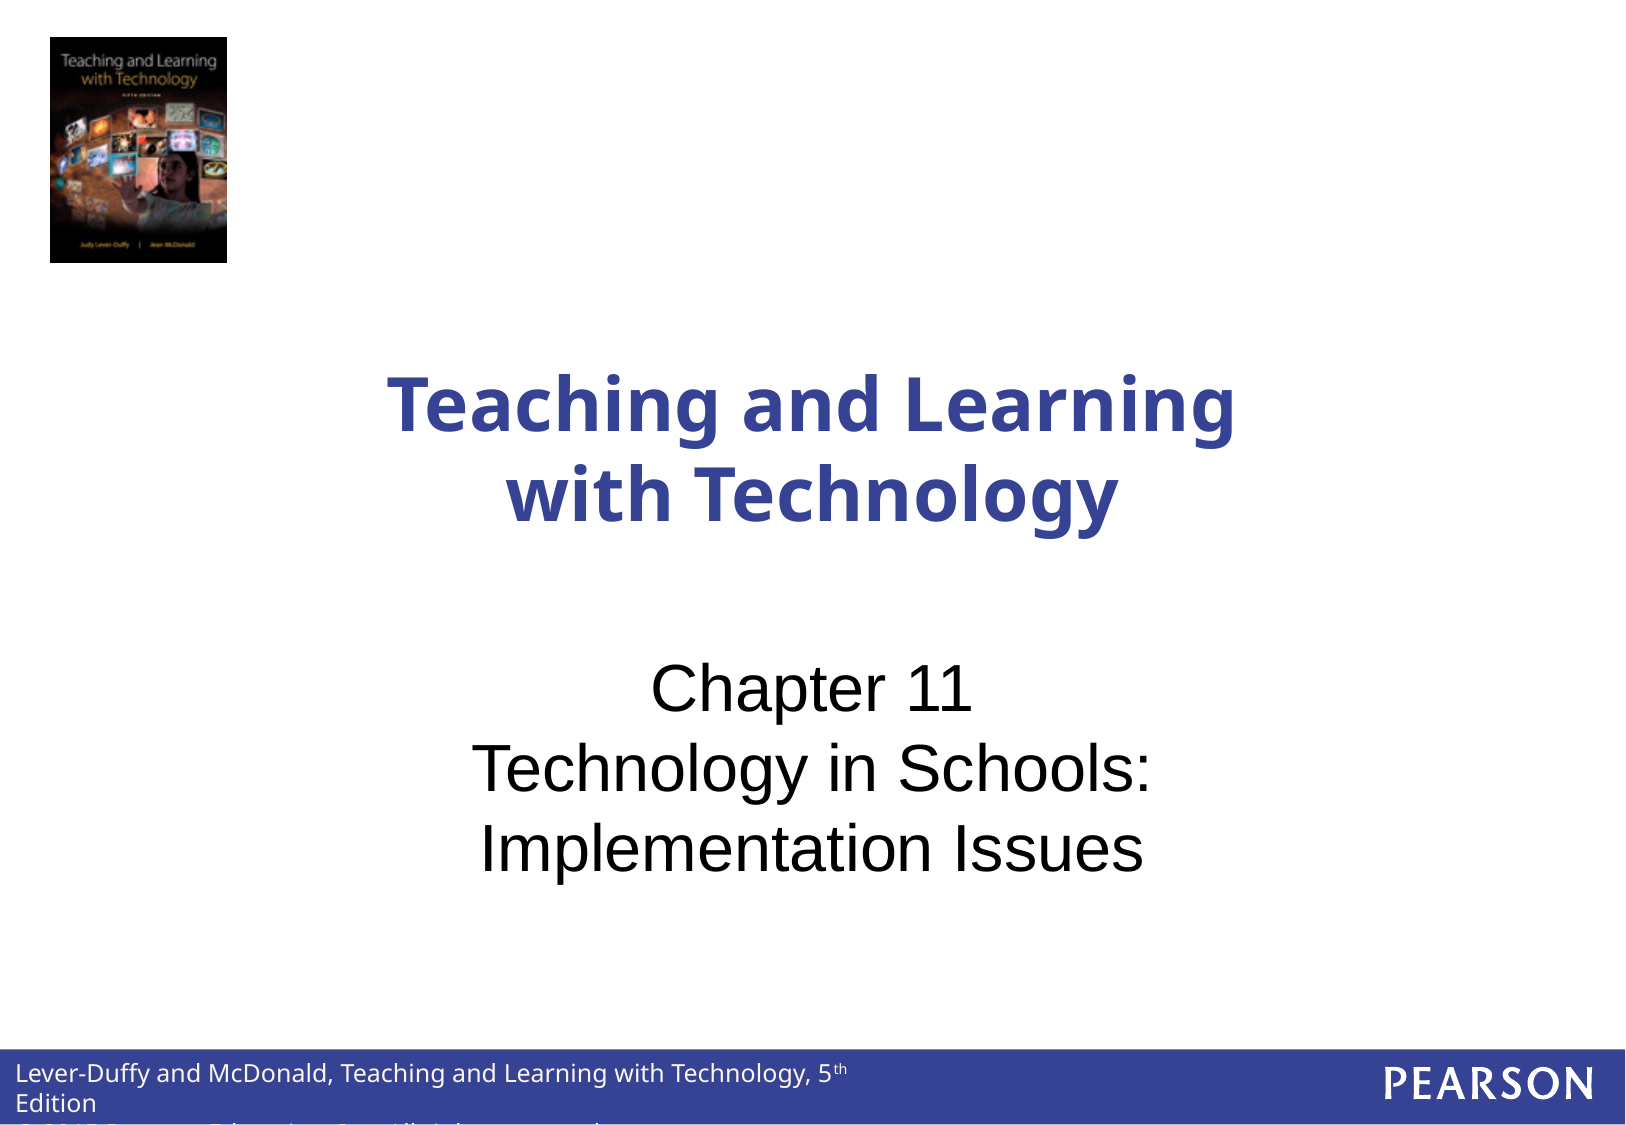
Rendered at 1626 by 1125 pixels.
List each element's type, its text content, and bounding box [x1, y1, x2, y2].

subtitle Chapter 11 Technology in Schools: Implementation Issues [243, 637, 1382, 925]
picture [49, 37, 227, 263]
title Teaching and Learning with Technology [121, 349, 1504, 591]
